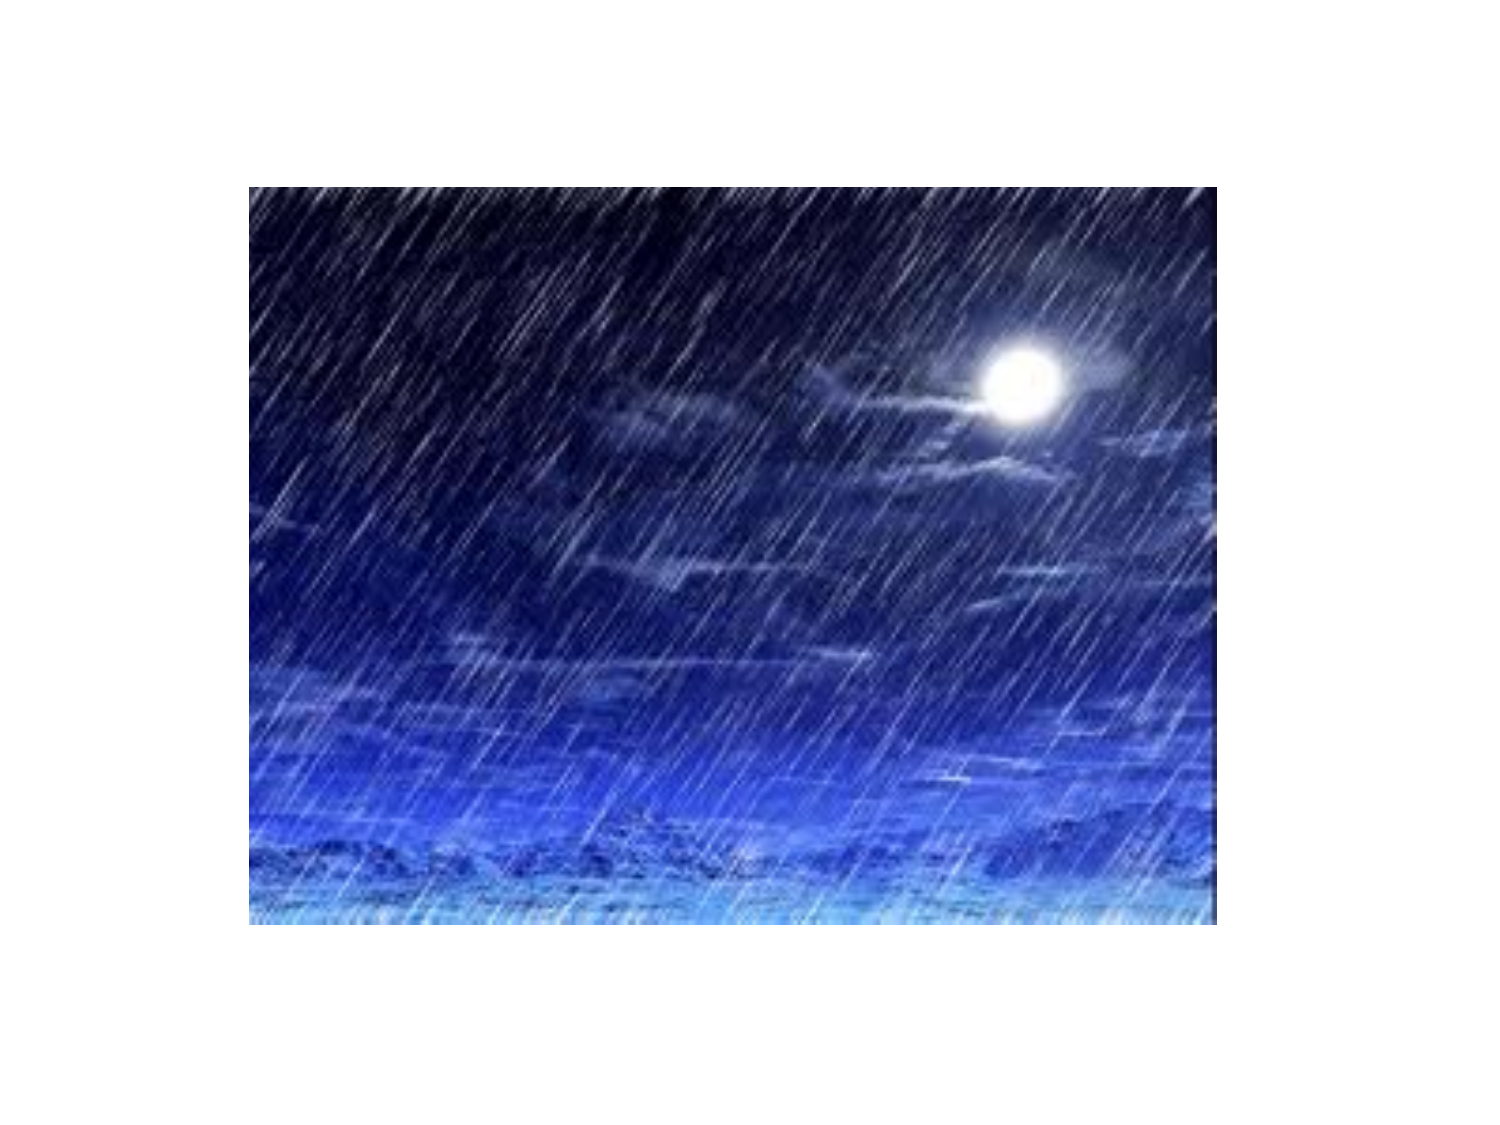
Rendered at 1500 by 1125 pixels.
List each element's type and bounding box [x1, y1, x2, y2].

picture [249, 187, 1217, 925]
